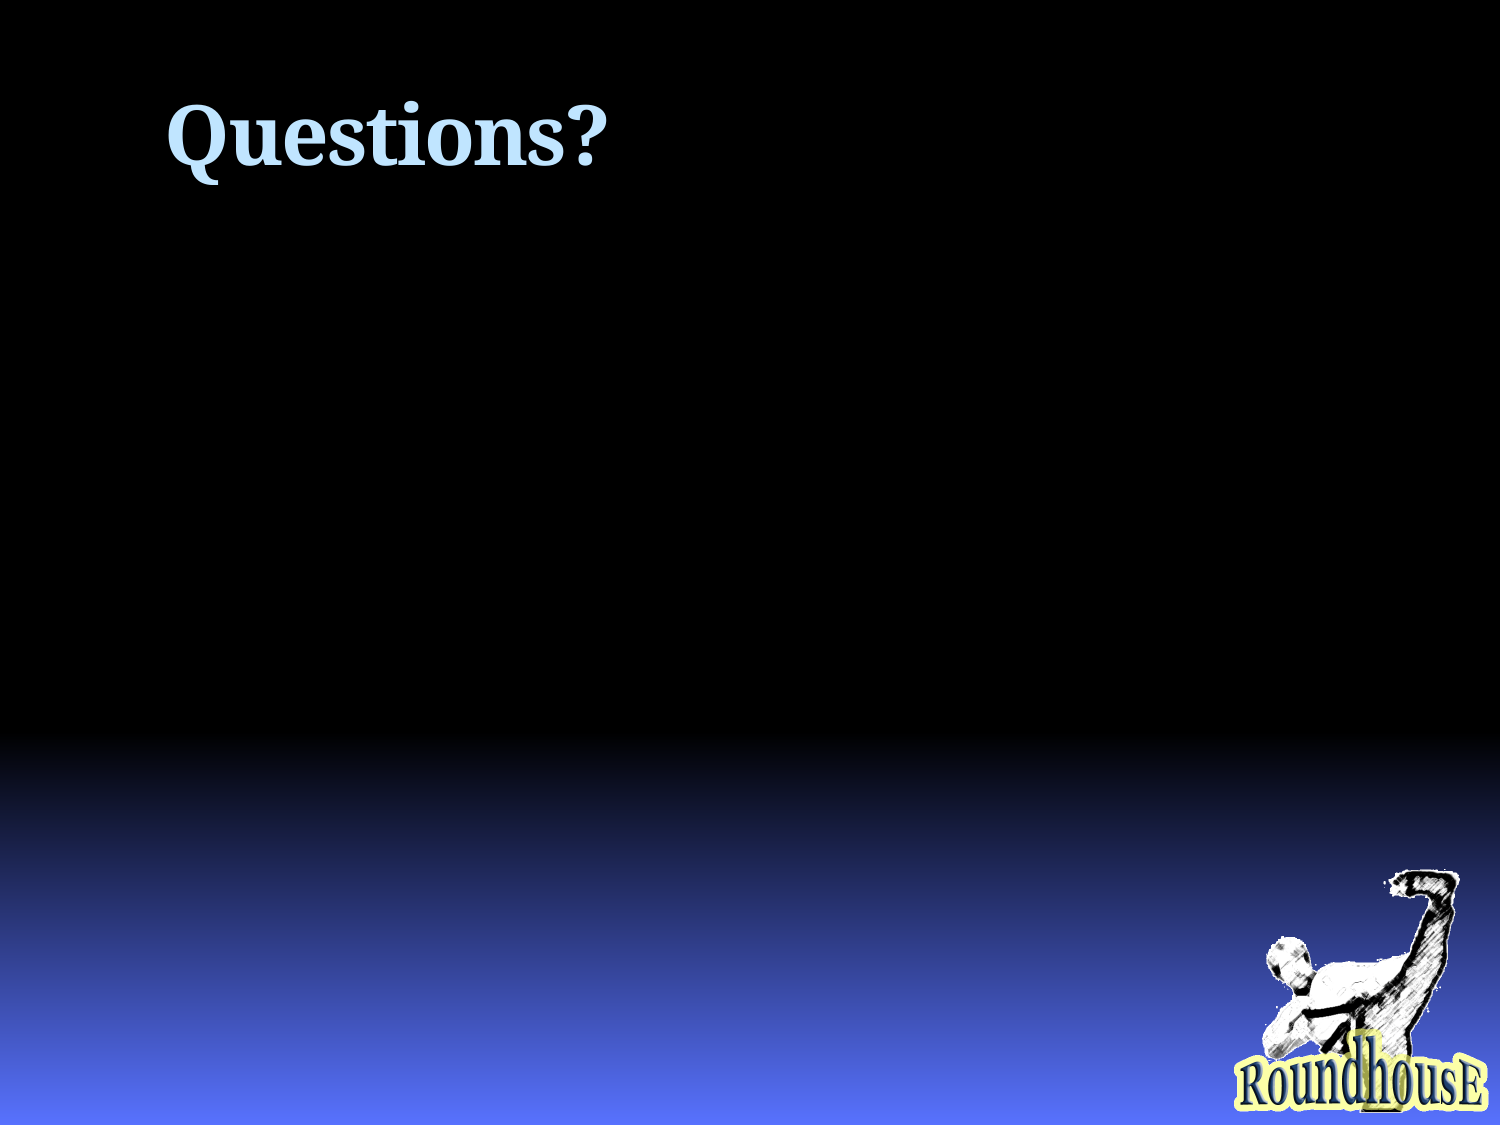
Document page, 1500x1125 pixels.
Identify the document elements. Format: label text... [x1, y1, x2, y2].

picture [1218, 857, 1499, 1124]
title Questions? [150, 75, 1425, 225]
